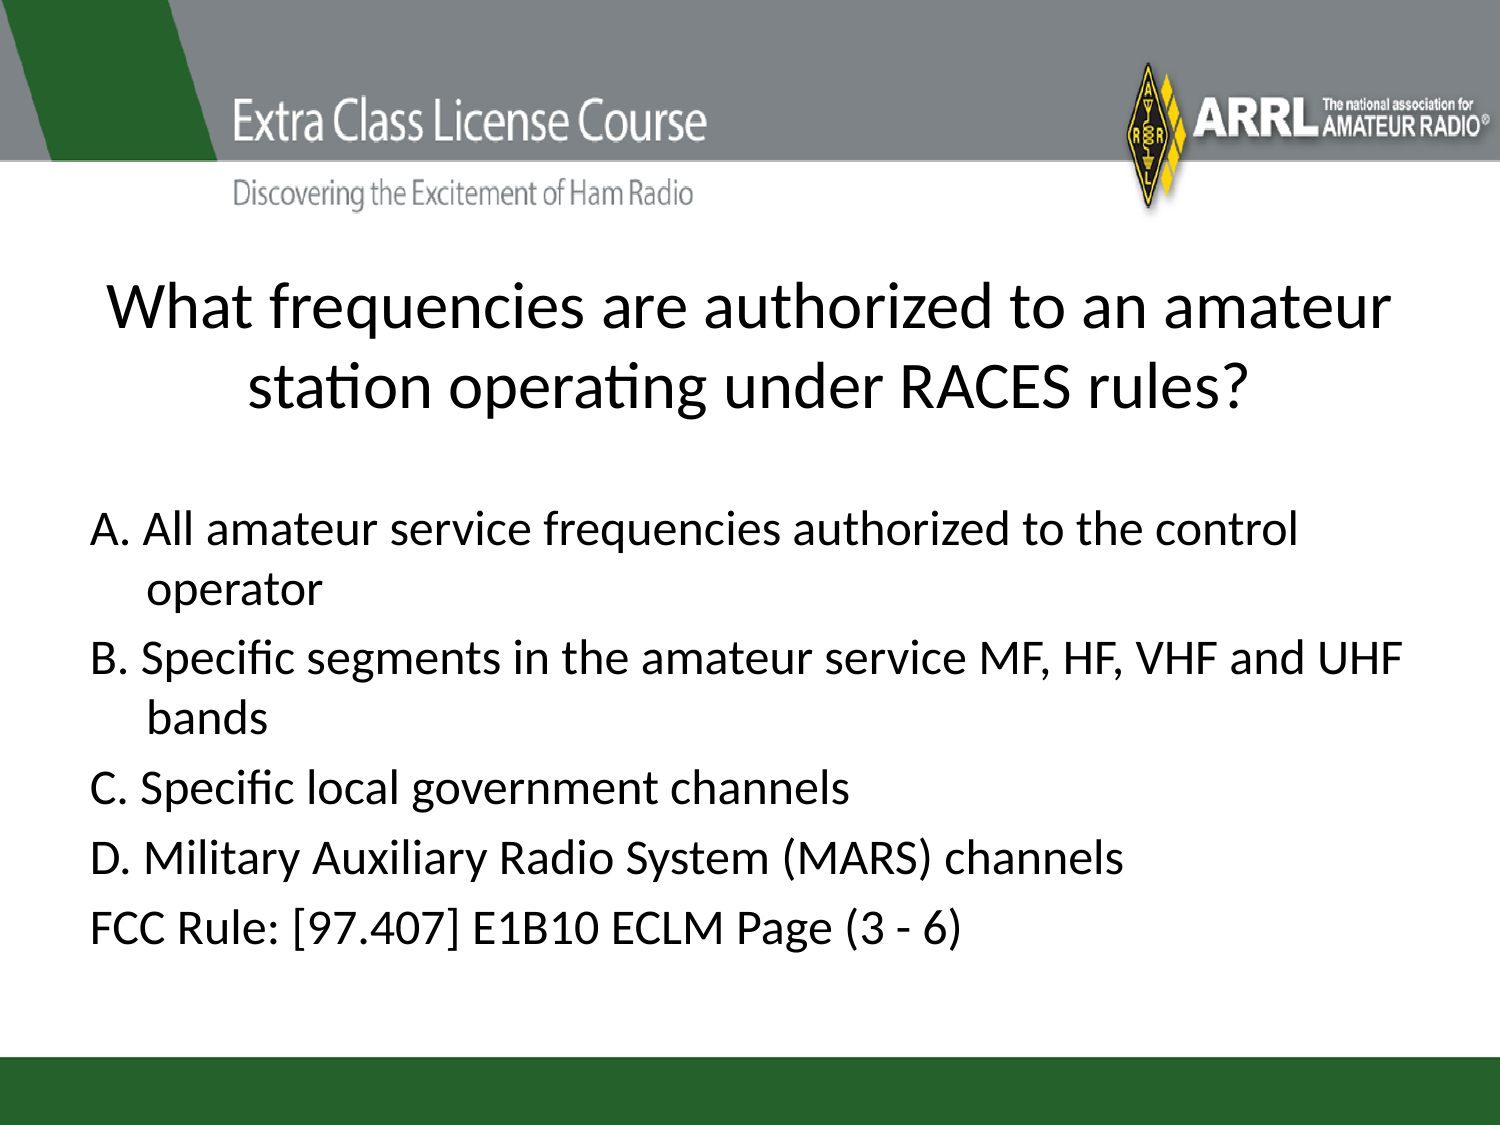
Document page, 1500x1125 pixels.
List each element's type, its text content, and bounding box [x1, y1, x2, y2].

picture [0, 0, 1500, 1125]
list A. All amateur service frequencies authorized to the control operator B. Specific segments in the amateur service MF, HF, VHF and UHF bands C. Specific local government channels D. Military Auxiliary Radio System (MARS) channels FCC Rule: [97.407] E1B10 ECLM Page (3 - 6) [75, 487, 1425, 1005]
title What frequencies are authorized to an amateur station operating under RACES rules? [75, 254, 1425, 443]
